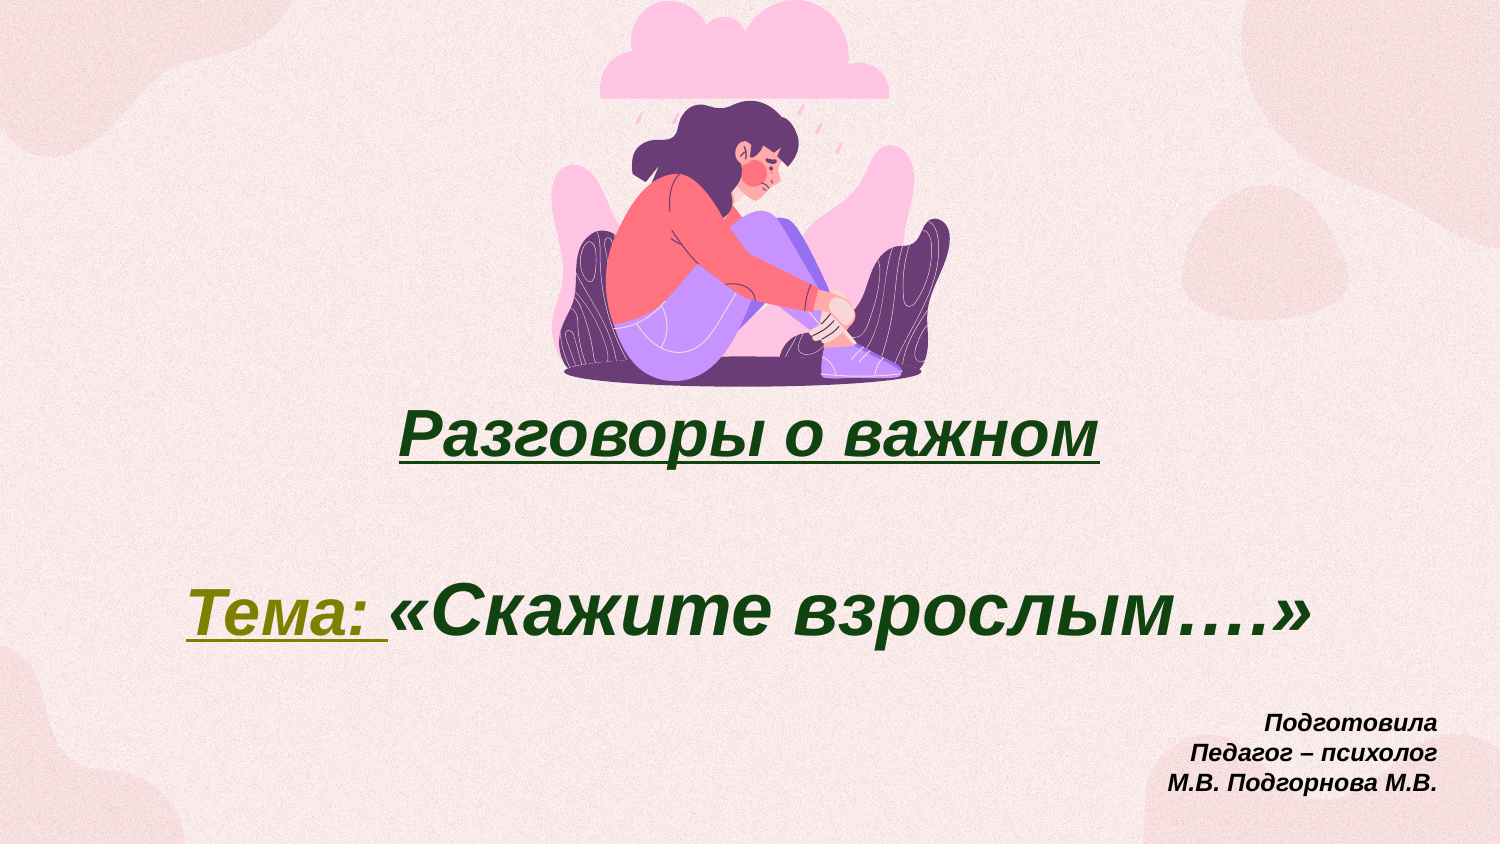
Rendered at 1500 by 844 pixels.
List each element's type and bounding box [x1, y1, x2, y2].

text_box [549, 0, 951, 387]
picture [0, 0, 1500, 844]
